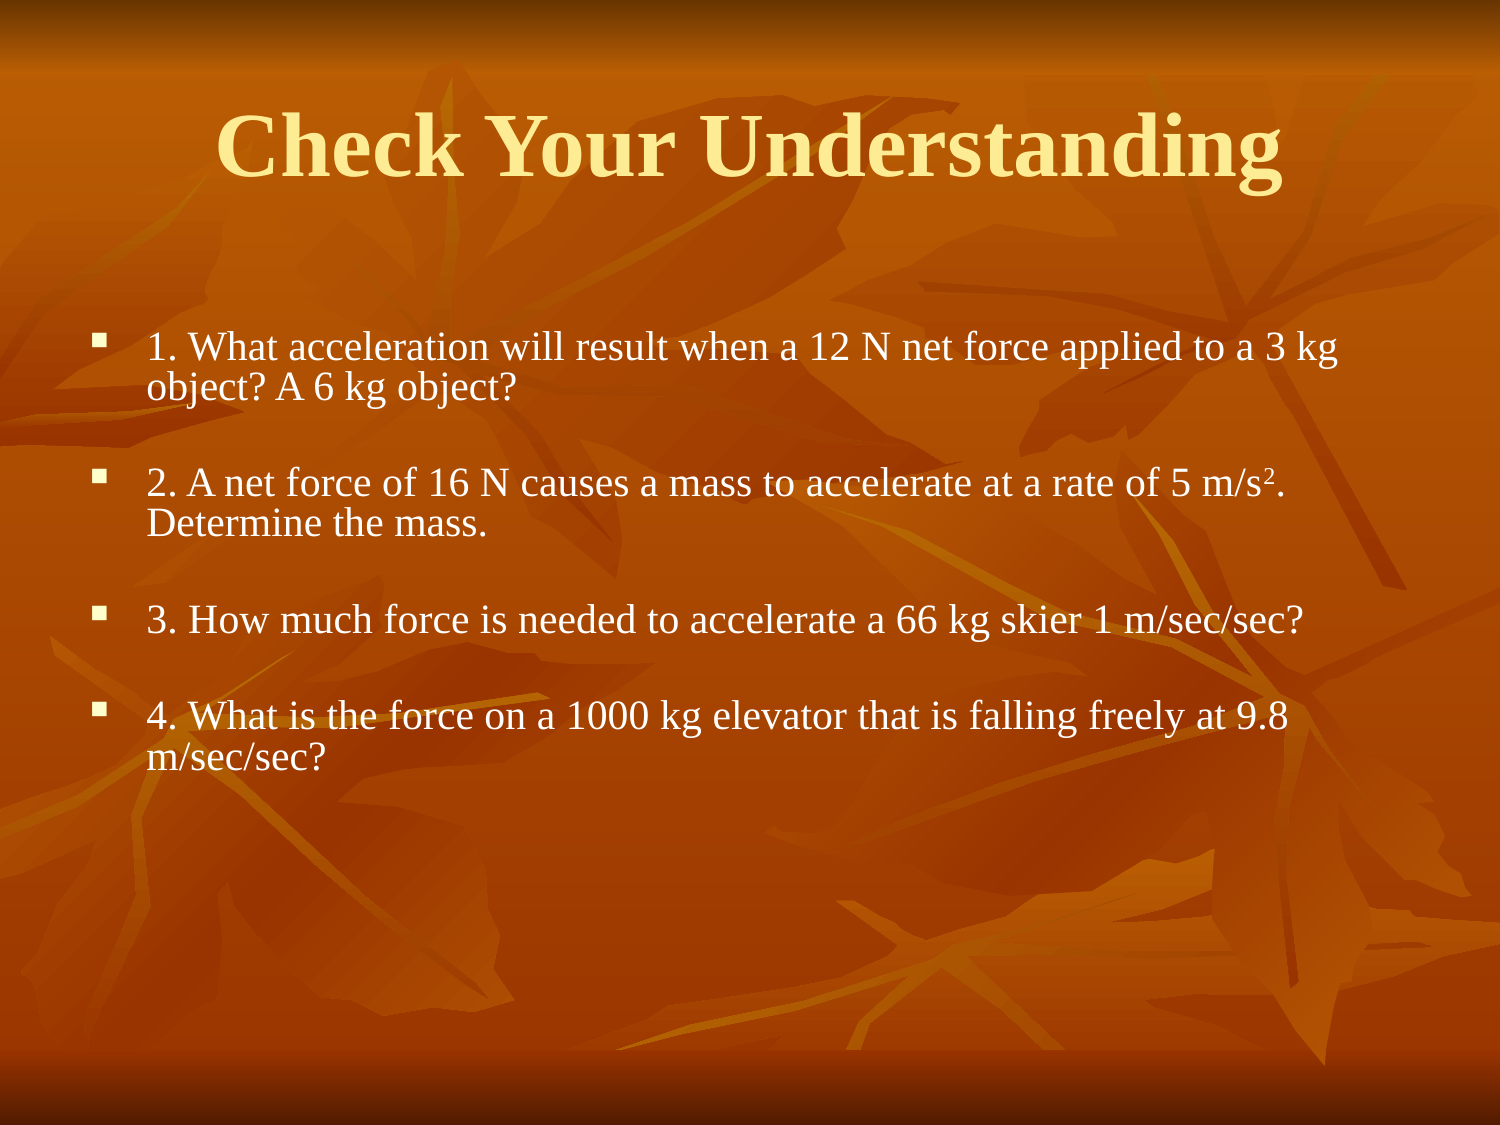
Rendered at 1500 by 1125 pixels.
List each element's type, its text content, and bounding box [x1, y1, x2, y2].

list 1. What acceleration will result when a 12 N net force applied to a 3 kg object? A 6 kg object? 2. A net force of 16 N causes a mass to accelerate at a rate of 5 m/s2. Determine the mass. 3. How much force is needed to accelerate a 66 kg skier 1 m/sec/sec? 4. What is the force on a 1000 kg elevator that is falling freely at 9.8 m/sec/sec? [74, 262, 1426, 1006]
title Check Your Understanding [74, 45, 1426, 234]
